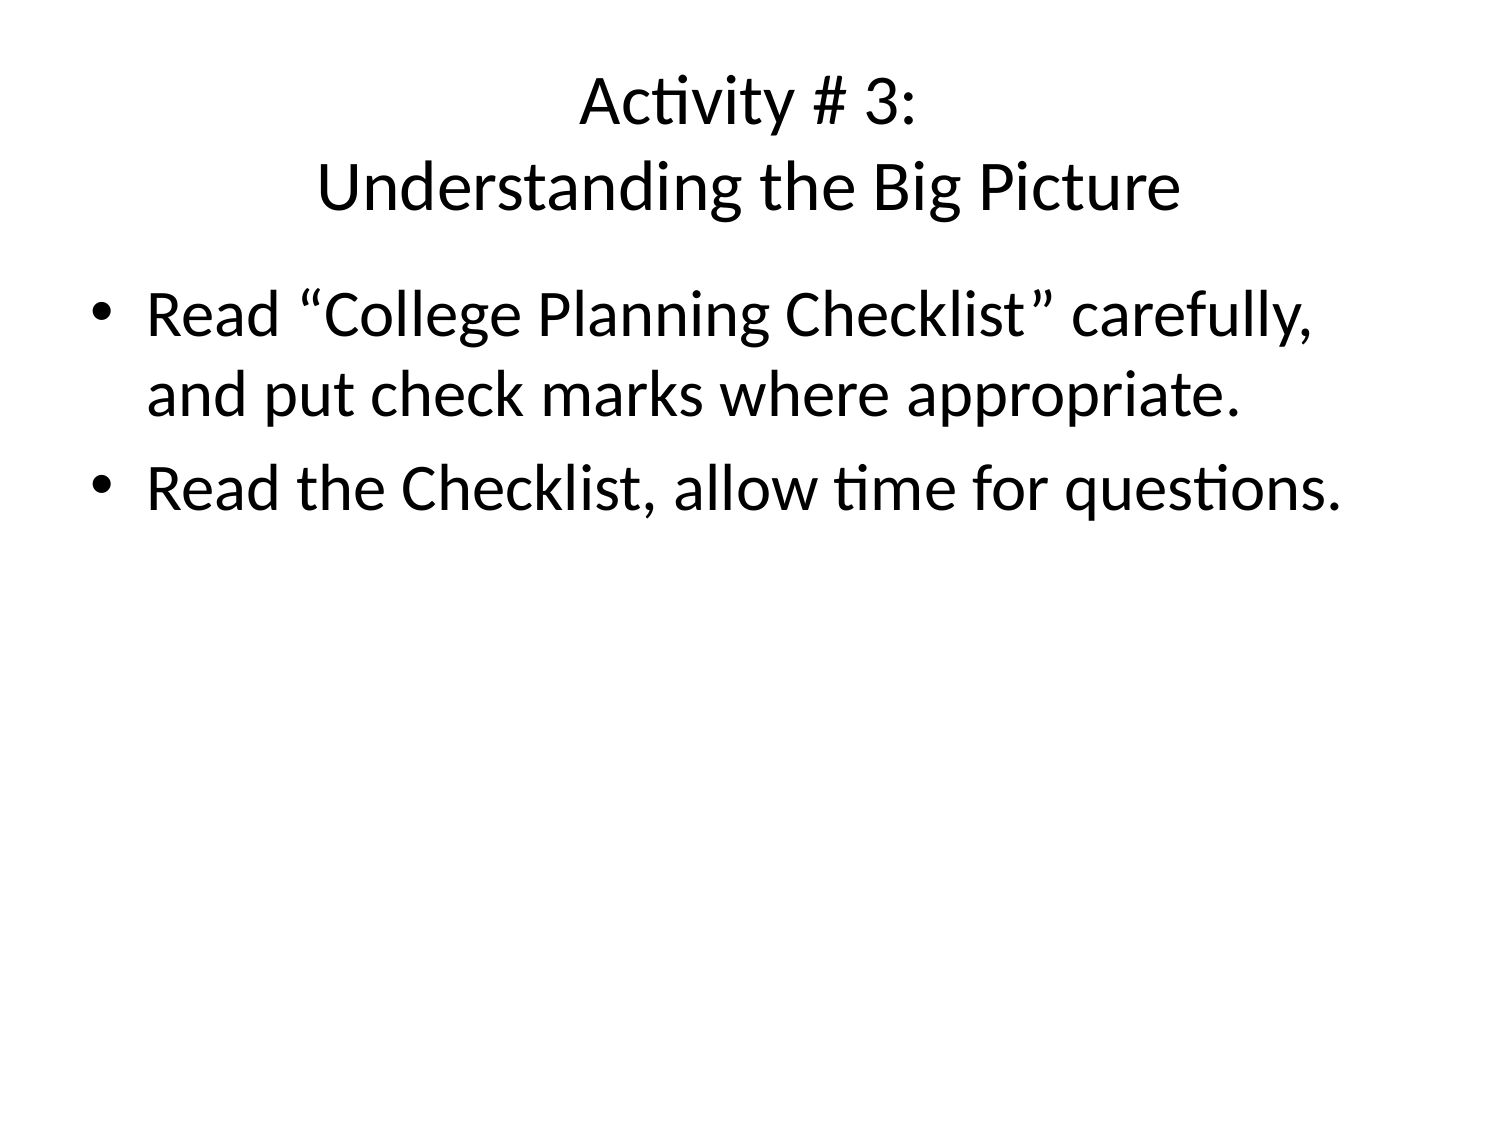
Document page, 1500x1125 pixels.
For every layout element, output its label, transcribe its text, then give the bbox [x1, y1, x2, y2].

title Activity # 3: Understanding the Big Picture [75, 45, 1425, 233]
list Read “College Planning Checklist” carefully, and put check marks where appropriate. Read the Checklist, allow time for questions. [75, 262, 1425, 1005]
